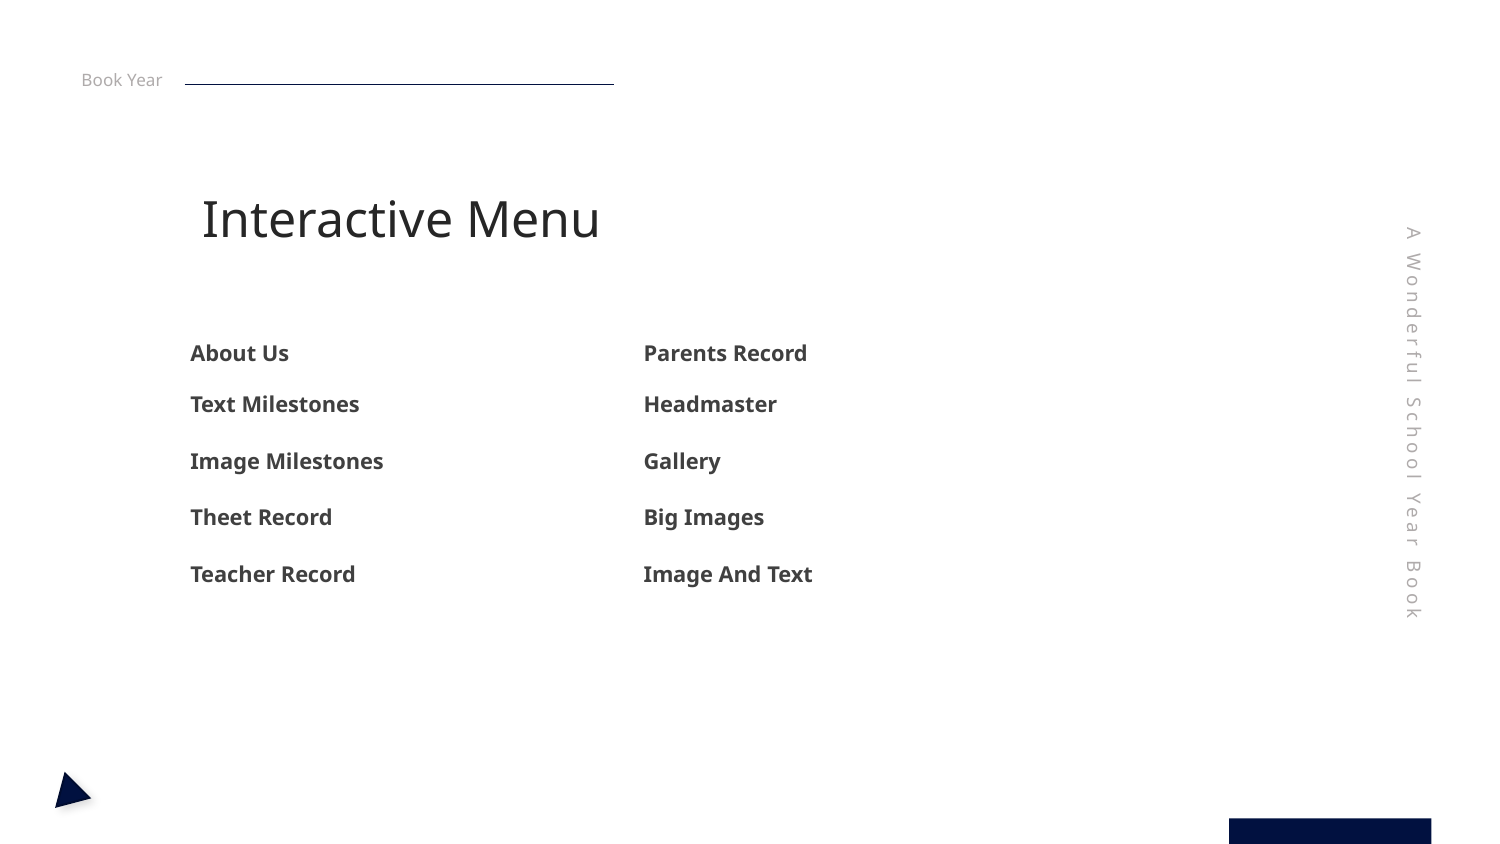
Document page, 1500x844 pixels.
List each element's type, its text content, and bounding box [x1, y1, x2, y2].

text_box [175, 318, 530, 591]
text_box A Wonderful School Year Book [1396, 212, 1434, 634]
text_box [1228, 817, 1432, 844]
text_box [55, 771, 92, 808]
text_box Interactive Menu [187, 180, 617, 256]
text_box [63, 61, 614, 98]
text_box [628, 318, 984, 591]
